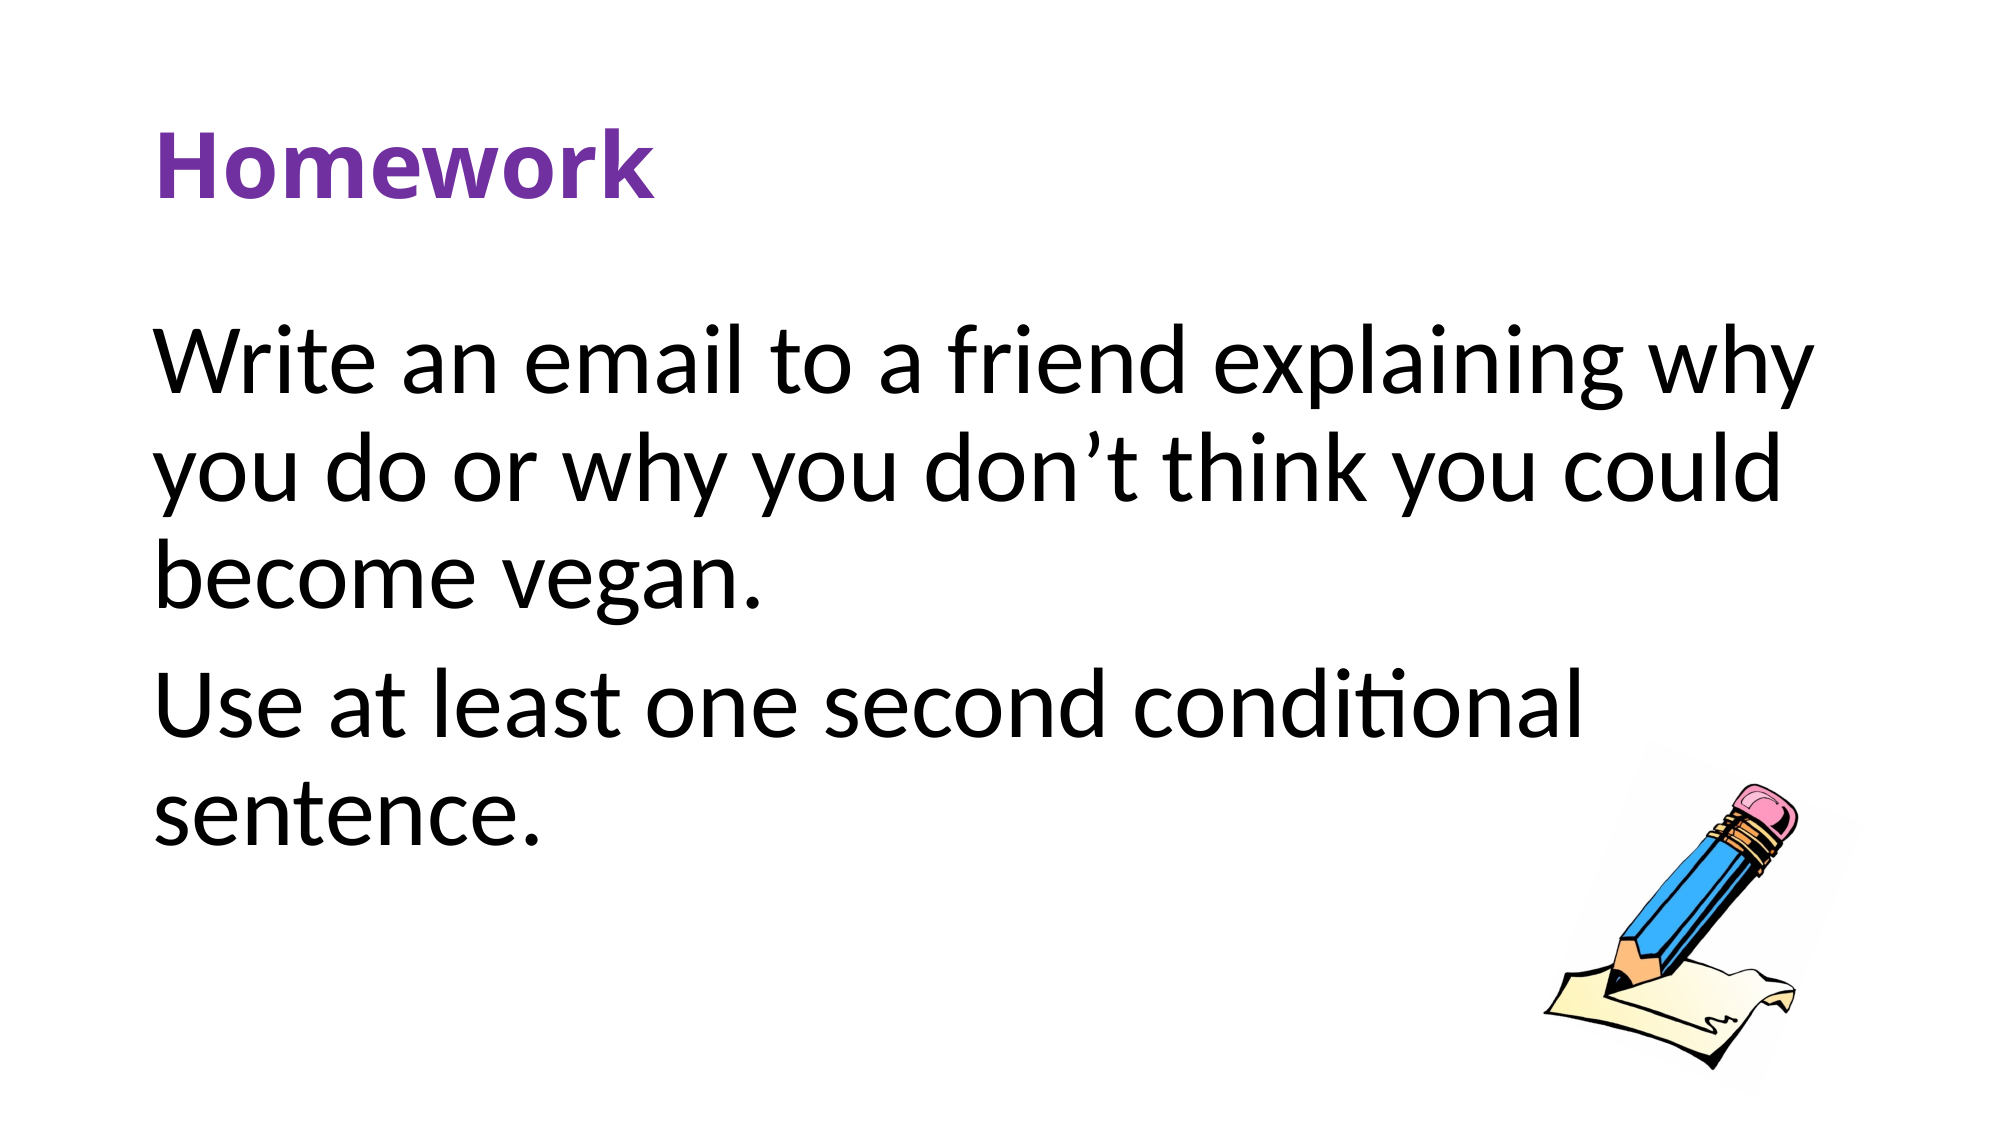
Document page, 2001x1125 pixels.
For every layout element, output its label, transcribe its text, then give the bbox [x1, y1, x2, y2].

picture [1542, 741, 1863, 1097]
title Homework [137, 59, 1863, 278]
list Write an email to a friend explaining why you do or why you don’t think you could become vegan. Use at least one second conditional sentence. [137, 299, 1863, 1014]
